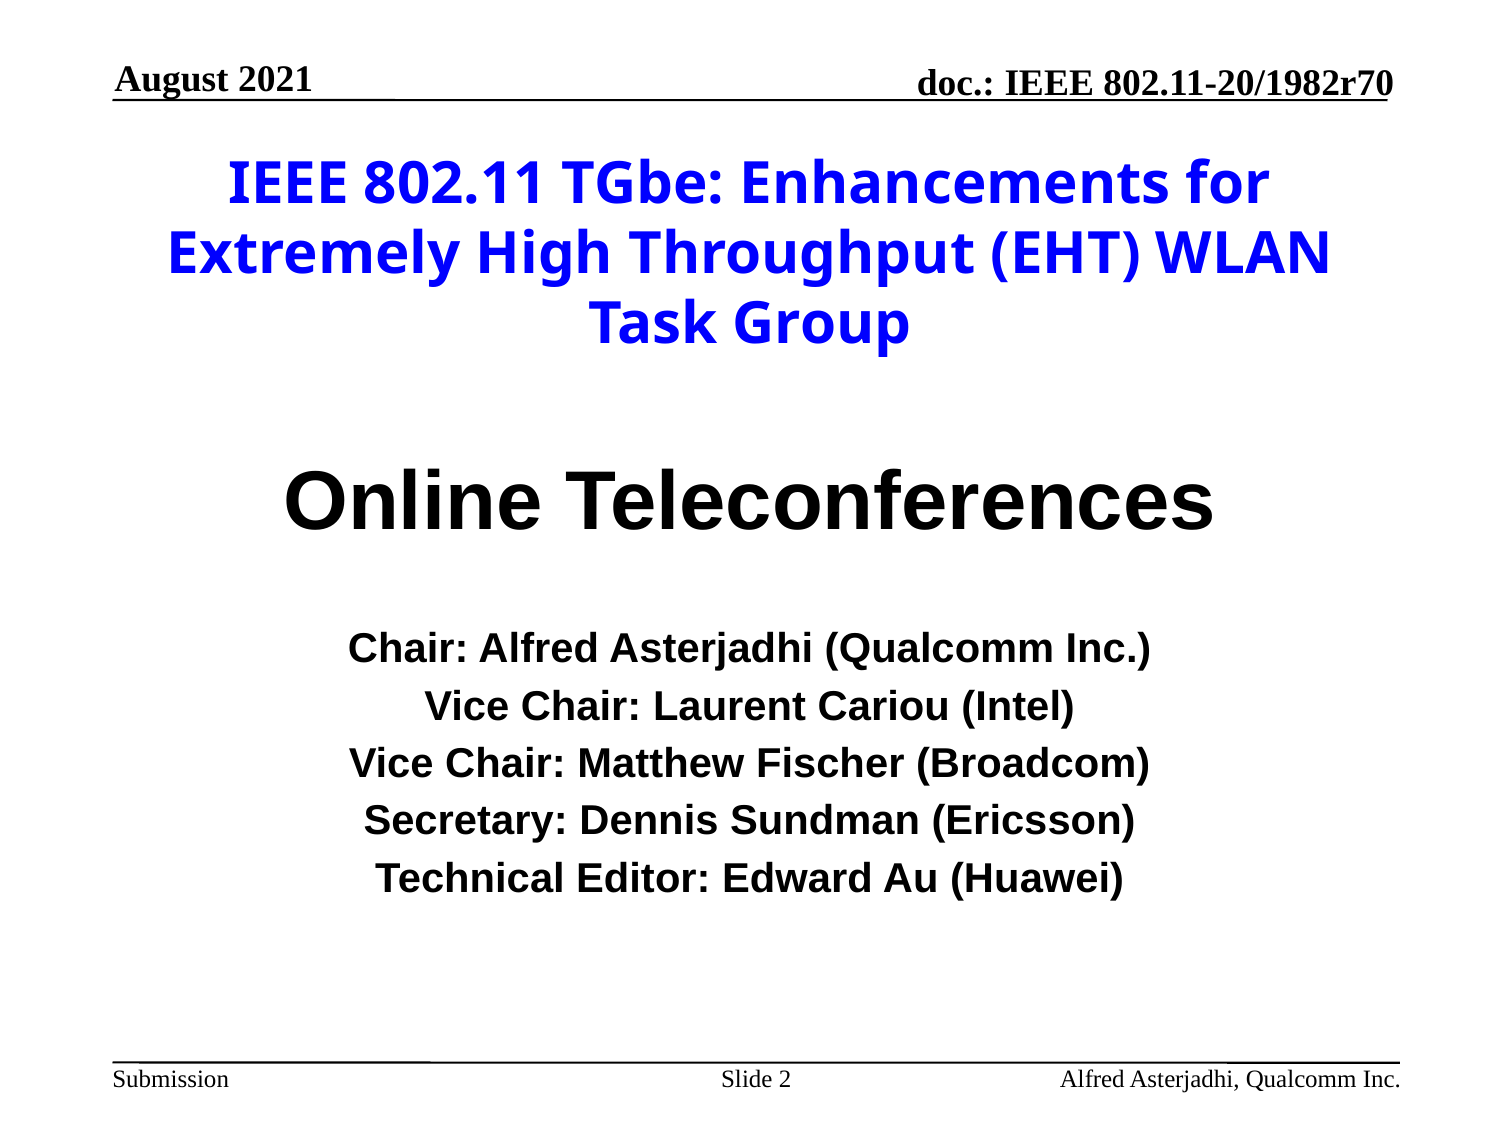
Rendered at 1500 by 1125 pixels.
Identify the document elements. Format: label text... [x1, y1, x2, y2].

slide_number Slide 2 [712, 1061, 800, 1123]
footer Alfred Asterjadhi, Qualcomm Inc. [878, 1061, 1402, 1093]
title IEEE 802.11 TGbe: Enhancements for Extremely High Throughput (EHT) WLAN Task Group [112, 112, 1388, 388]
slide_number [114, 54, 493, 100]
list Online Teleconferences Chair: Alfred Asterjadhi (Qualcomm Inc.) Vice Chair: Laurent Cariou (Intel) Vice Chair: Matthew Fischer (Broadcom) Secretary: Dennis Sundman (Ericsson) Technical Editor: Edward Au (Huawei) [112, 449, 1388, 1063]
